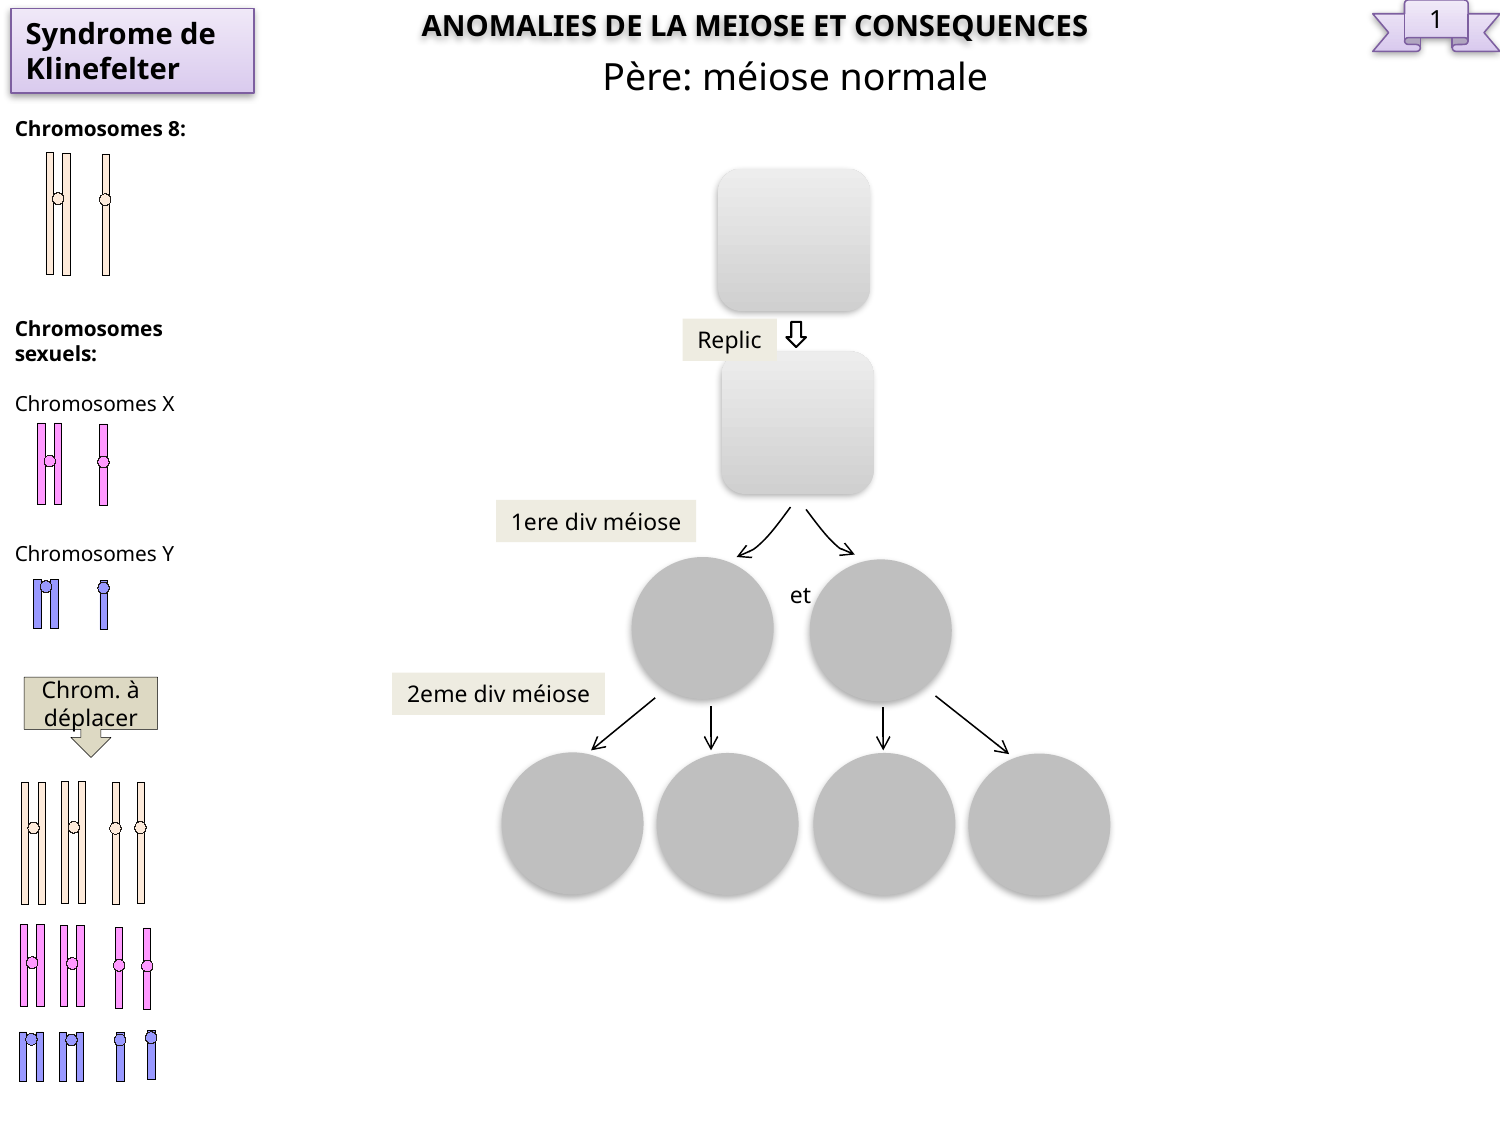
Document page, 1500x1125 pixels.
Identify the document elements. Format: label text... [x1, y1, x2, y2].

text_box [59, 1032, 84, 1082]
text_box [19, 924, 45, 1007]
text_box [113, 926, 126, 1009]
text_box 1 [1372, 0, 1500, 53]
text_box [395, 639, 1111, 896]
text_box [141, 927, 154, 1010]
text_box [21, 781, 46, 905]
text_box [114, 1032, 126, 1082]
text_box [0, 0, 1363, 630]
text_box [61, 780, 86, 904]
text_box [134, 781, 147, 904]
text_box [18, 1031, 44, 1082]
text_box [145, 1029, 157, 1080]
text_box Chrom. à déplacer [22, 675, 160, 760]
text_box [109, 782, 122, 905]
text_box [59, 924, 85, 1007]
